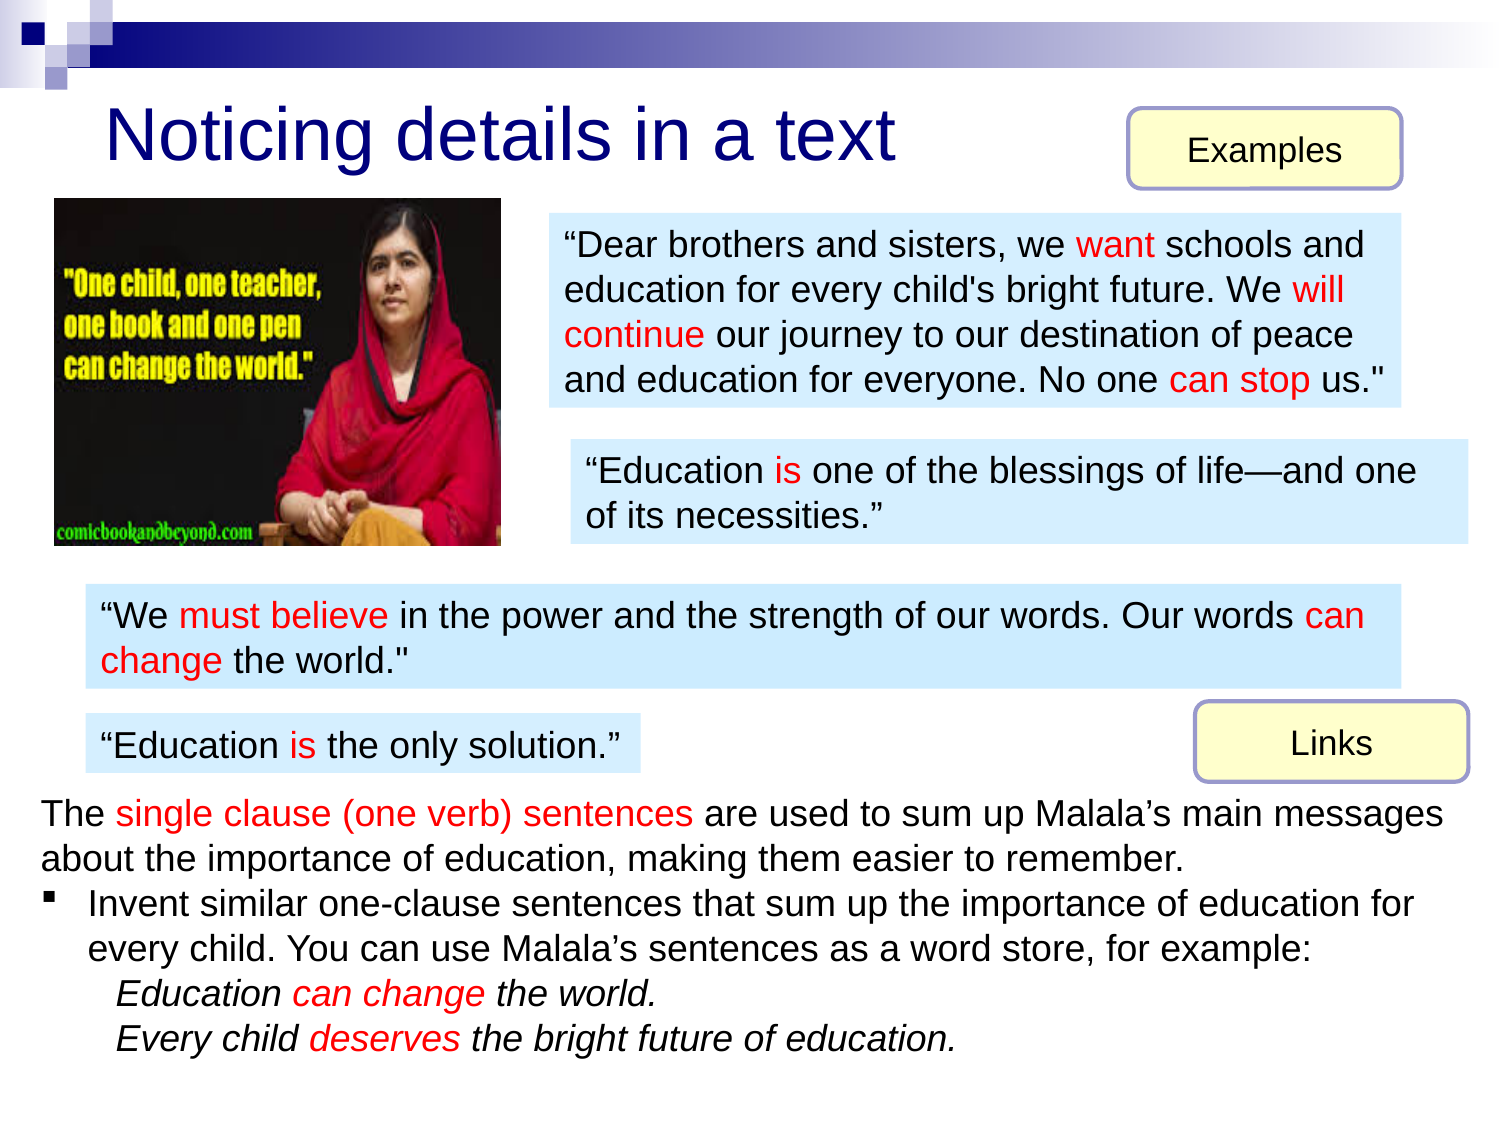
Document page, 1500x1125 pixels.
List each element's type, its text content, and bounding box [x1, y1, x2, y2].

text_box “Dear brothers and sisters, we want schools and education for every child's bright future. We will continue our journey to our destination of peace and education for everyone. No one can stop us." [549, 212, 1402, 408]
text_box “Education is one of the blessings of life—and one of its necessities.” [570, 439, 1469, 544]
text_box [1210, 784, 1241, 812]
text_box Examples [1126, 106, 1404, 191]
picture [54, 198, 501, 546]
text_box The single clause (one verb) sentences are used to sum up Malala’s main messages about the importance of education, making them easier to remember. Invent similar one-clause sentences that sum up the importance of education for every child. You can use Malala’s sentences as a word store, for example: Education can change the world. Every child deserves the bright future of education. [25, 781, 1469, 1112]
text_box “We must believe in the power and the strength of our words. Our words can change the world." [85, 583, 1402, 689]
text_box Links [1192, 699, 1471, 784]
text_box Noticing details in a text [89, 78, 912, 183]
text_box “Education is the only solution.” [85, 713, 641, 773]
